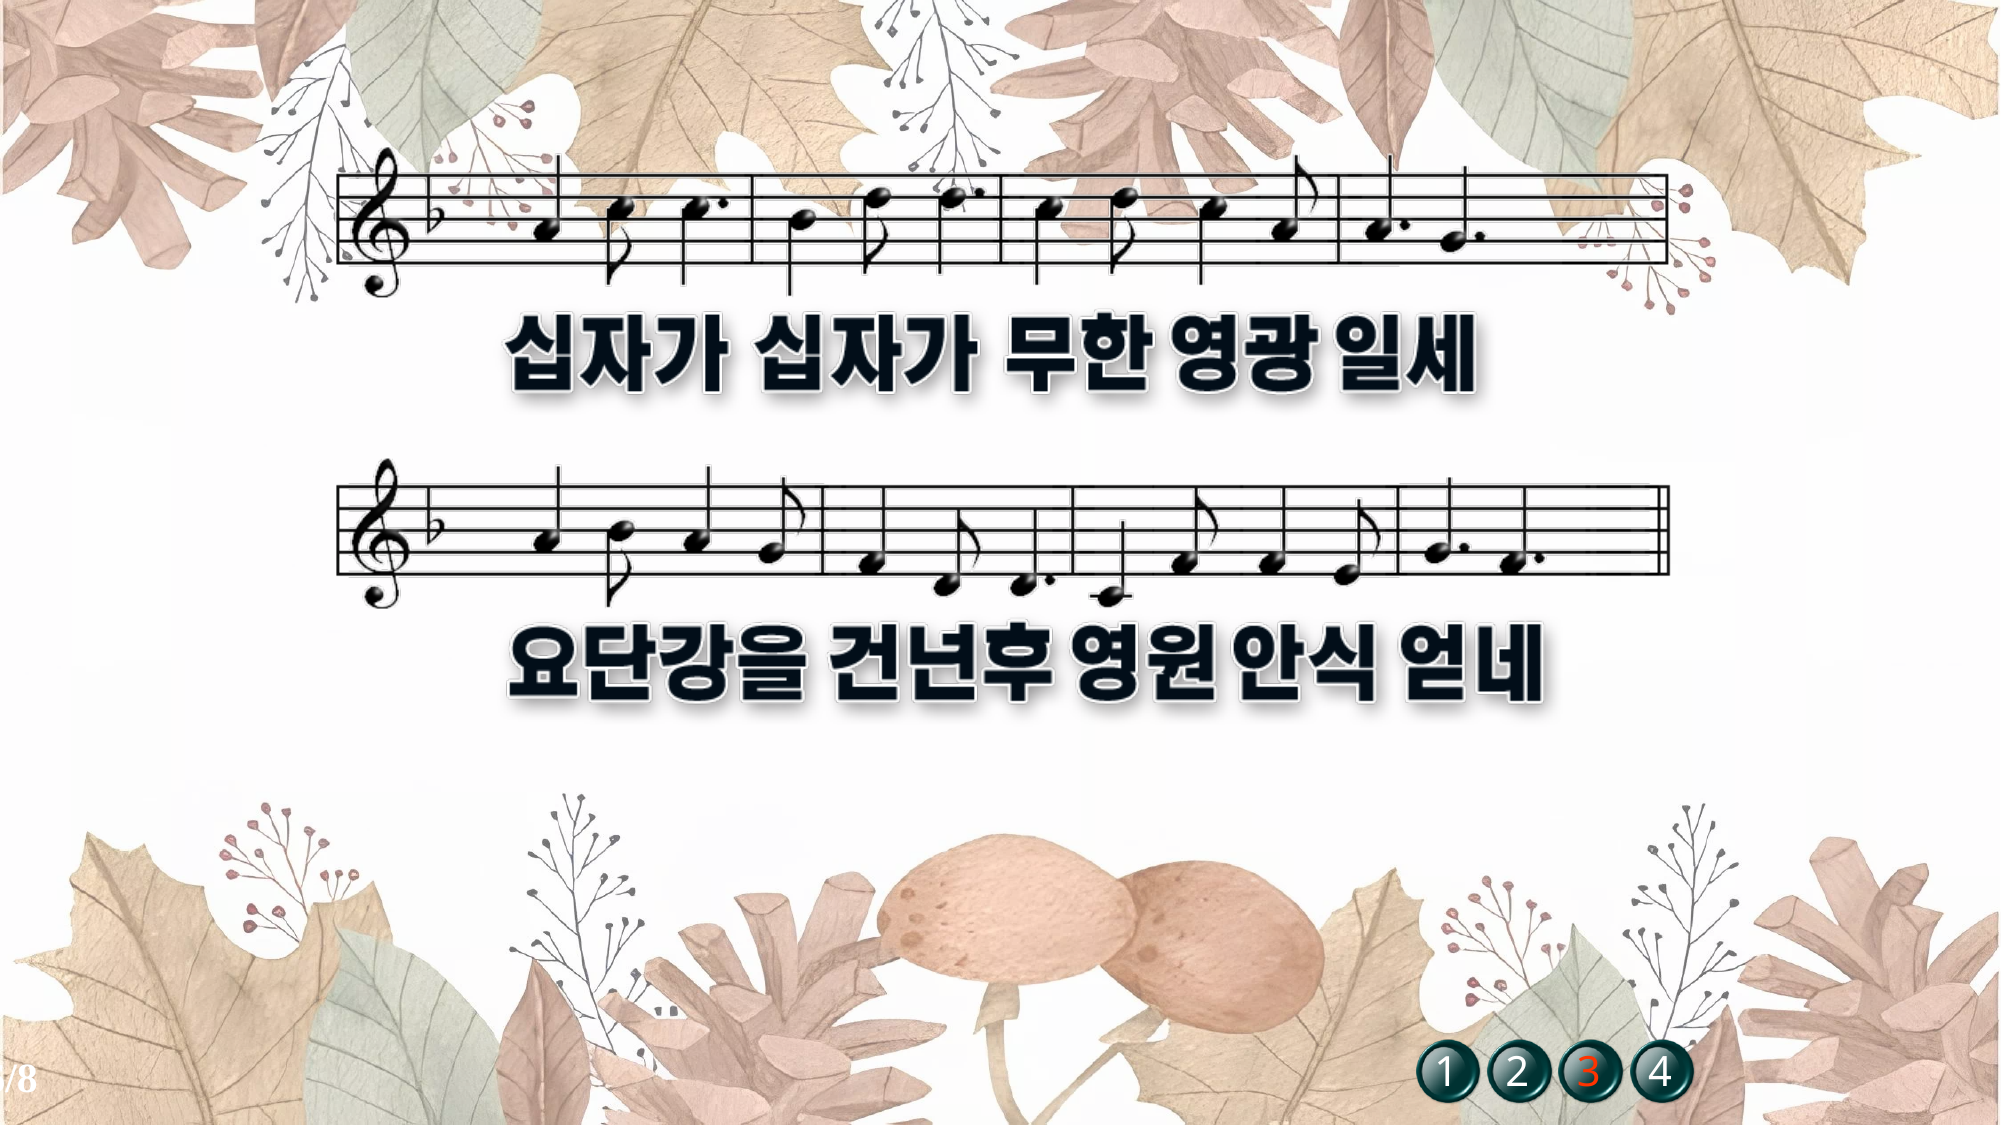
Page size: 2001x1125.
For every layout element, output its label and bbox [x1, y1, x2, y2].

picture [0, 0, 2001, 1125]
text_box [1484, 1035, 1555, 1106]
text_box [1627, 1035, 1697, 1106]
text_box [1555, 1035, 1626, 1106]
text_box [1413, 1035, 1484, 1106]
